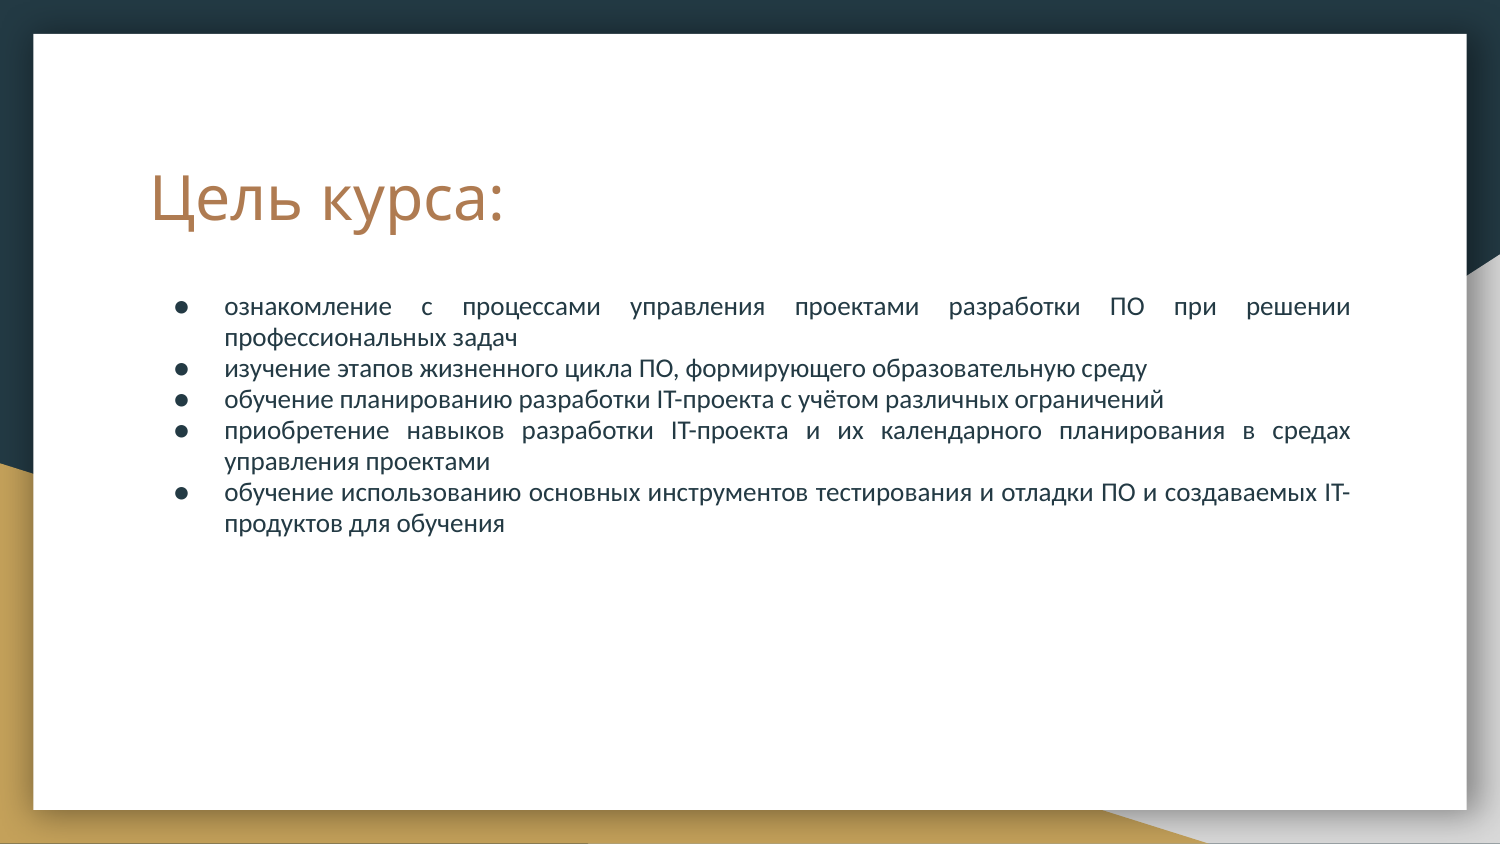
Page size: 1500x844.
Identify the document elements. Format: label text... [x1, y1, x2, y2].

list ознакомление с процессами управления проектами разработки ПО при решении профессиональных задач изучение этапов жизненного цикла ПО, формирующего образовательную среду обучение планированию разработки IT-проекта с учётом различных ограничений приобретение навыков разработки IT-проекта и их календарного планирования в средах управления проектами обучение использованию основных инструментов тестирования и отладки ПО и создаваемых IT-продуктов для обучения [134, 276, 1366, 729]
title Цель курса: [134, 138, 1366, 276]
